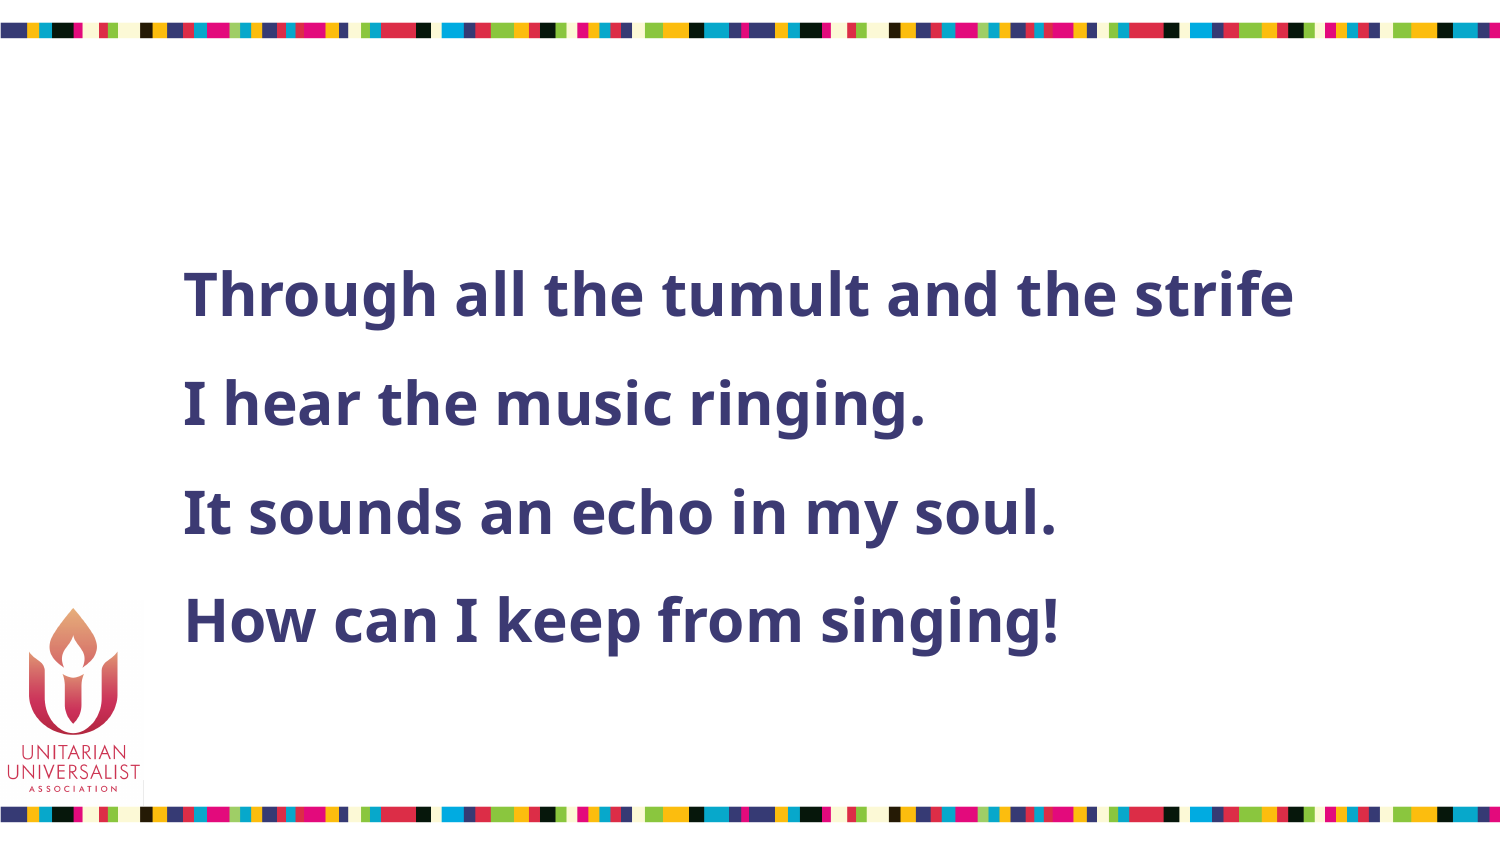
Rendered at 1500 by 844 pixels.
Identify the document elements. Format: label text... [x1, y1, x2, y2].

text_box Through all the tumult and the strife I hear the music ringing. It sounds an echo in my soul. How can I keep from singing! [168, 205, 1468, 670]
picture [0, 600, 1500, 824]
picture [0, 22, 1500, 40]
